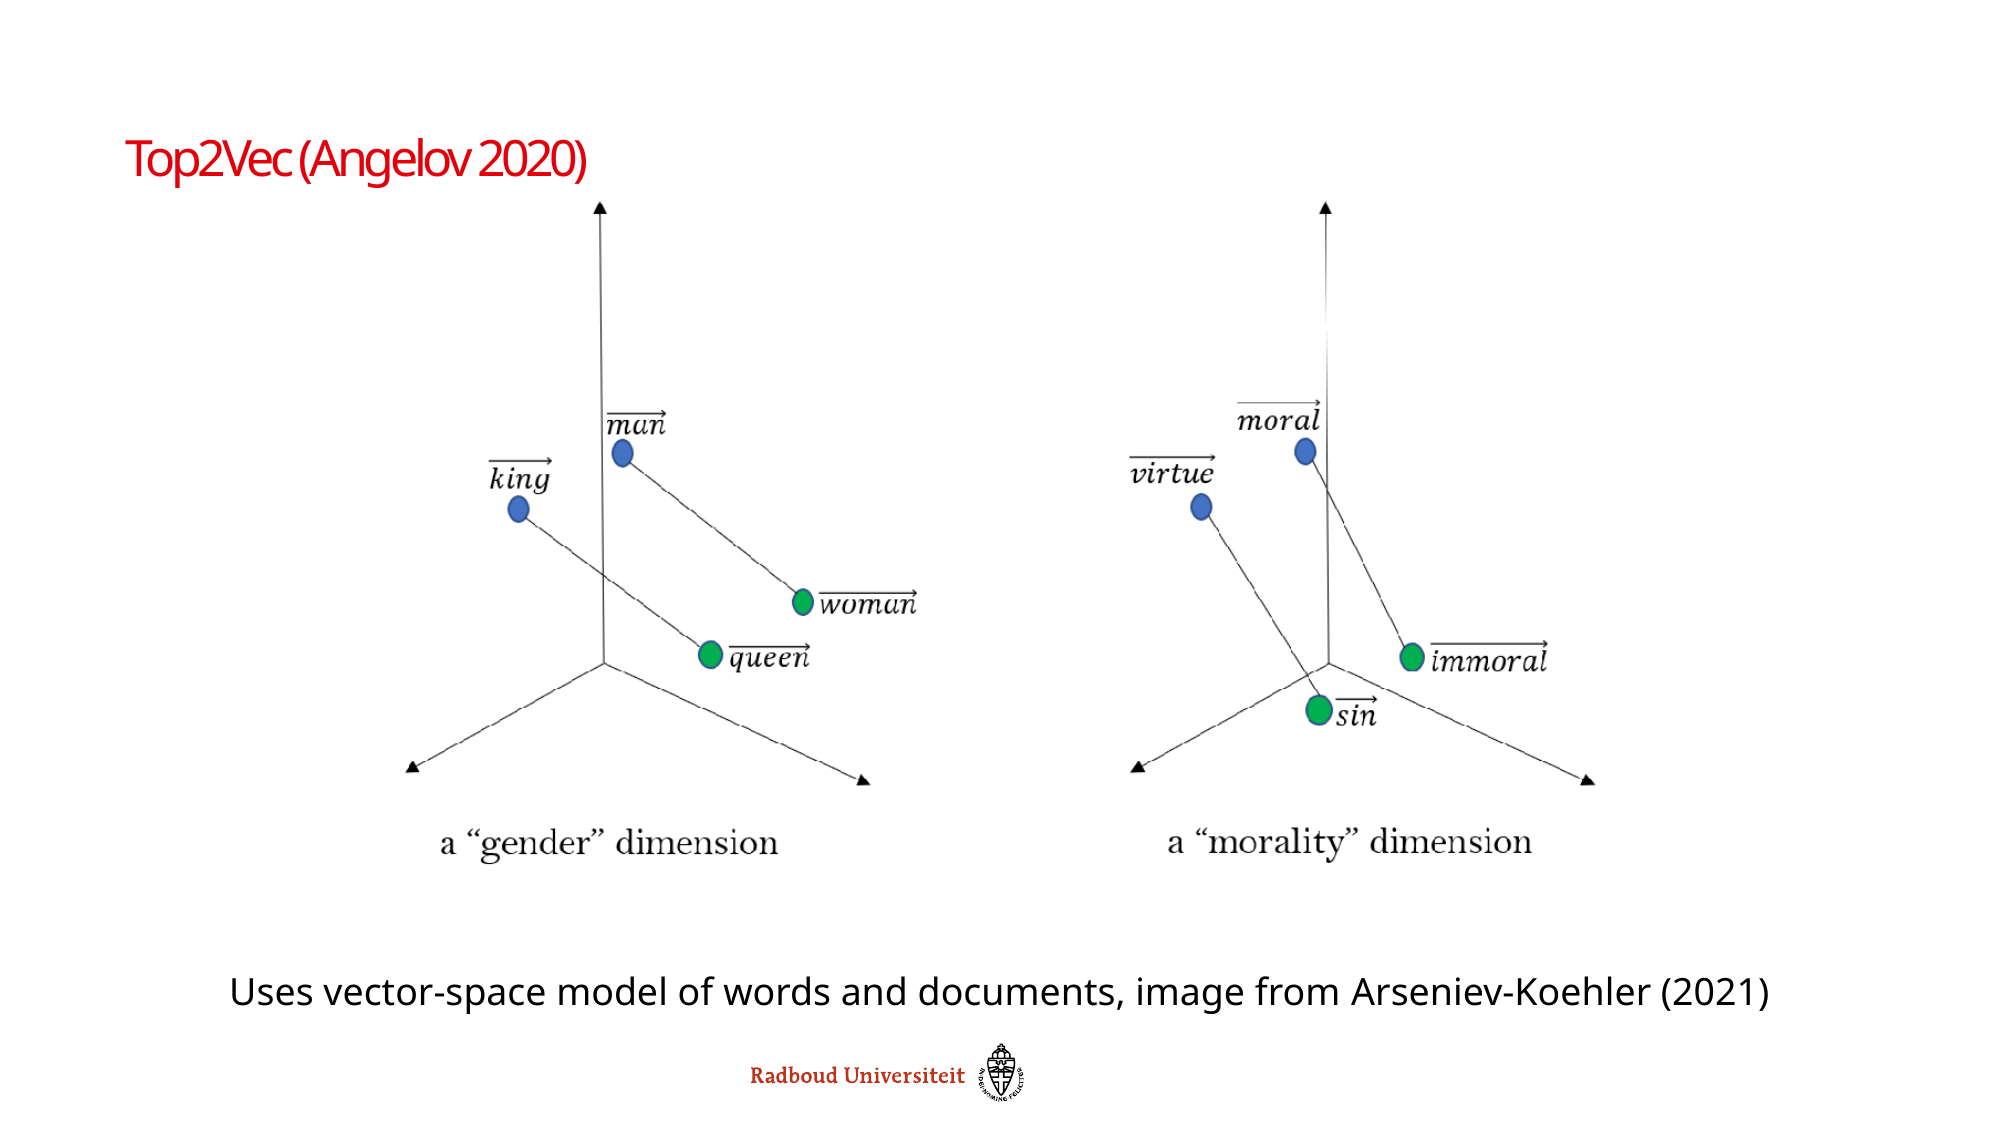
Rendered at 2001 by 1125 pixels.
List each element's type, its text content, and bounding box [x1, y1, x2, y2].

picture [367, 196, 1633, 870]
text_box Uses vector-space model of words and documents, image from Arseniev-Koehler (2021) [229, 967, 1771, 1058]
title Top2Vec (Angelov 2020) [125, 66, 1839, 185]
